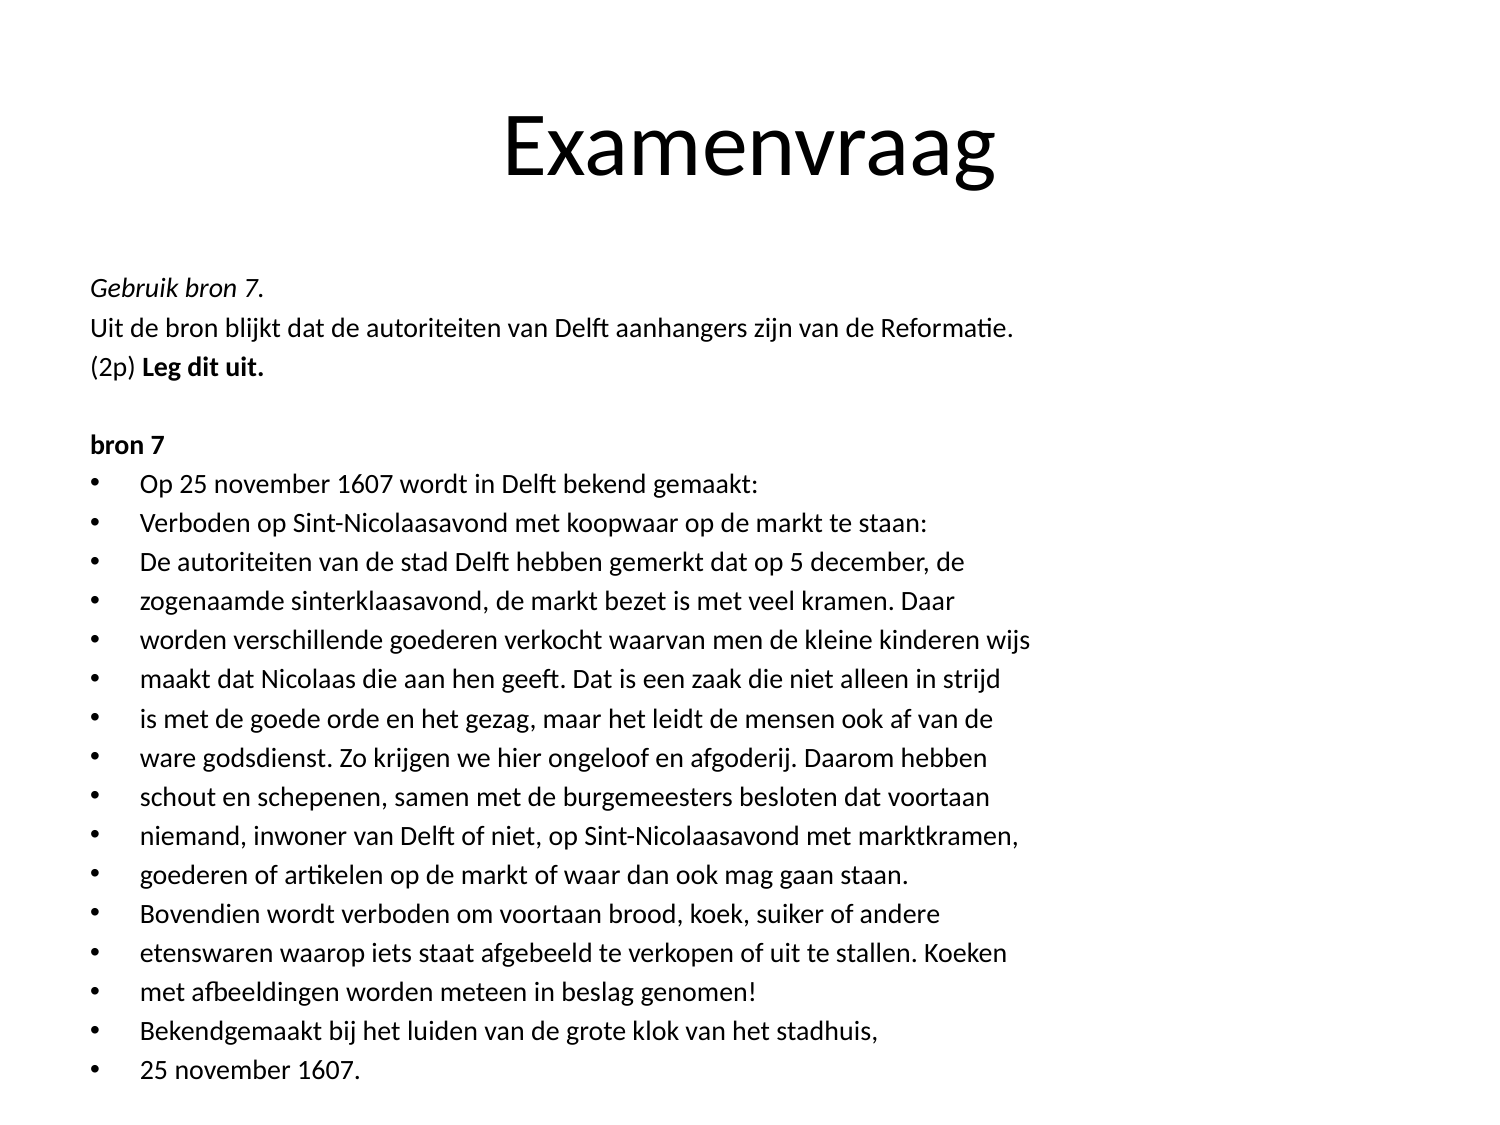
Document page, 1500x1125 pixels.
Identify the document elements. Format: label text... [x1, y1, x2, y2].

title Examenvraag [75, 45, 1425, 233]
list Gebruik bron 7. Uit de bron blijkt dat de autoriteiten van Delft aanhangers zijn van de Reformatie. (2p) Leg dit uit. bron 7 Op 25 november 1607 wordt in Delft bekend gemaakt: Verboden op Sint-Nicolaasavond met koopwaar op de markt te staan: De autoriteiten van de stad Delft hebben gemerkt dat op 5 december, de zogenaamde sinterklaasavond, de markt bezet is met veel kramen. Daar worden verschillende goederen verkocht waarvan men de kleine kinderen wijs maakt dat Nicolaas die aan hen geeft. Dat is een zaak die niet alleen in strijd is met de goede orde en het gezag, maar het leidt de mensen ook af van de ware godsdienst. Zo krijgen we hier ongeloof en afgoderij. Daarom hebben schout en schepenen, samen met de burgemeesters besloten dat voortaan niemand, inwoner van Delft of niet, op Sint-Nicolaasavond met marktkramen, goederen of artikelen op de markt of waar dan ook mag gaan staan. Bovendien wordt verboden om voortaan brood, koek, suiker of andere etenswaren waarop iets staat afgebeeld te verkopen of uit te stallen. Koeken met afbeeldingen worden meteen in beslag genomen! Bekendgemaakt bij het luiden van de grote klok van het stadhuis, 25 november 1607. [75, 262, 1425, 1106]
